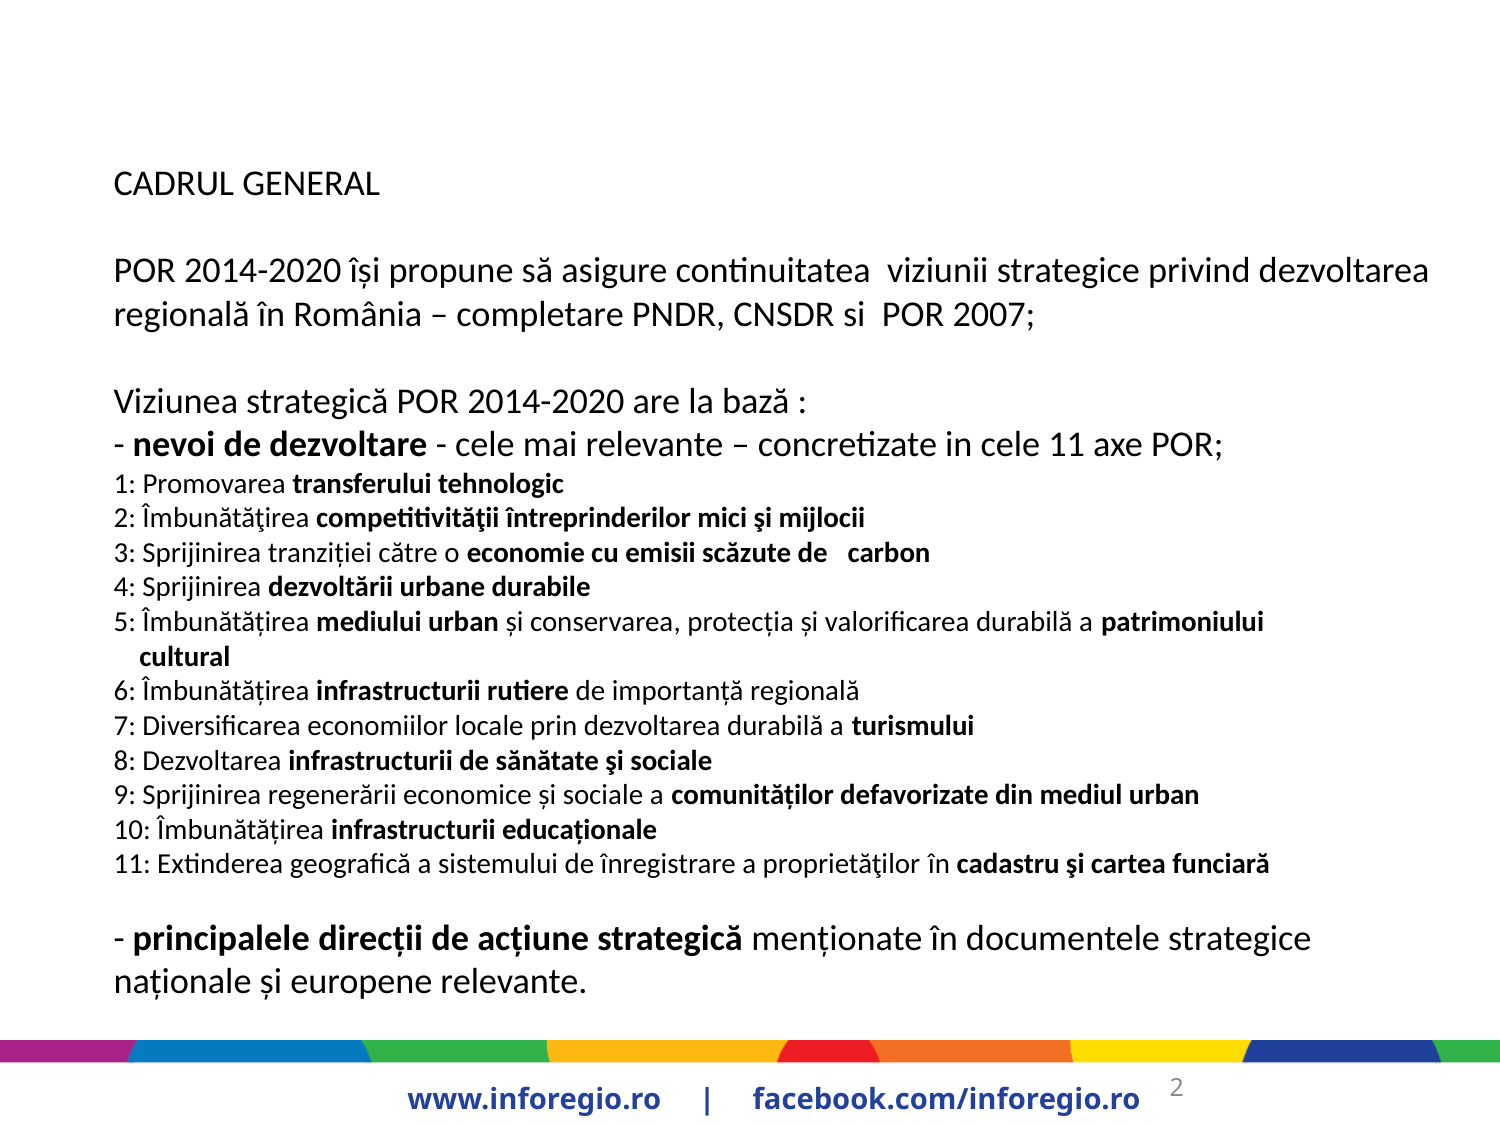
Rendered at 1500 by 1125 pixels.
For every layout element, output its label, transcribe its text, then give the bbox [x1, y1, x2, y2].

slide_number 2 [1156, 1075, 1199, 1119]
title CADRUL GENERAL POR 2014-2020 își propune să asigure continuitatea viziunii strategice privind dezvoltarea regională în România – completare PNDR, CNSDR si POR 2007; Viziunea strategică POR 2014-2020 are la bază : - nevoi de dezvoltare - cele mai relevante – concretizate in cele 11 axe POR; 1: Promovarea transferului tehnologic 2: Îmbunătăţirea competitivităţii întreprinderilor mici şi mijlocii 3: Sprijinirea tranziției către o economie cu emisii scăzute de carbon 4: Sprijinirea dezvoltării urbane durabile 5: Îmbunătățirea mediului urban și conservarea, protecția și valorificarea durabilă a patrimoniului cultural 6: Îmbunătățirea infrastructurii rutiere de importanță regională 7: Diversificarea economiilor locale prin dezvoltarea durabilă a turismului 8: Dezvoltarea infrastructurii de sănătate şi sociale 9: Sprijinirea regenerării economice și sociale a comunităților defavorizate din mediul urban 10: Îmbunătățirea infrastructurii educaționale 11: Extinderea geografică a sistemului de înregistrare a proprietăţilor în cadastru şi cartea funciară - principalele direcții de acțiune strategică menționate în documentele strategice naționale și europene relevante. [98, 149, 1449, 1012]
text_box www.inforegio.ro | facebook.com/inforegio.ro [392, 1075, 1156, 1123]
picture [0, 1040, 1500, 1066]
